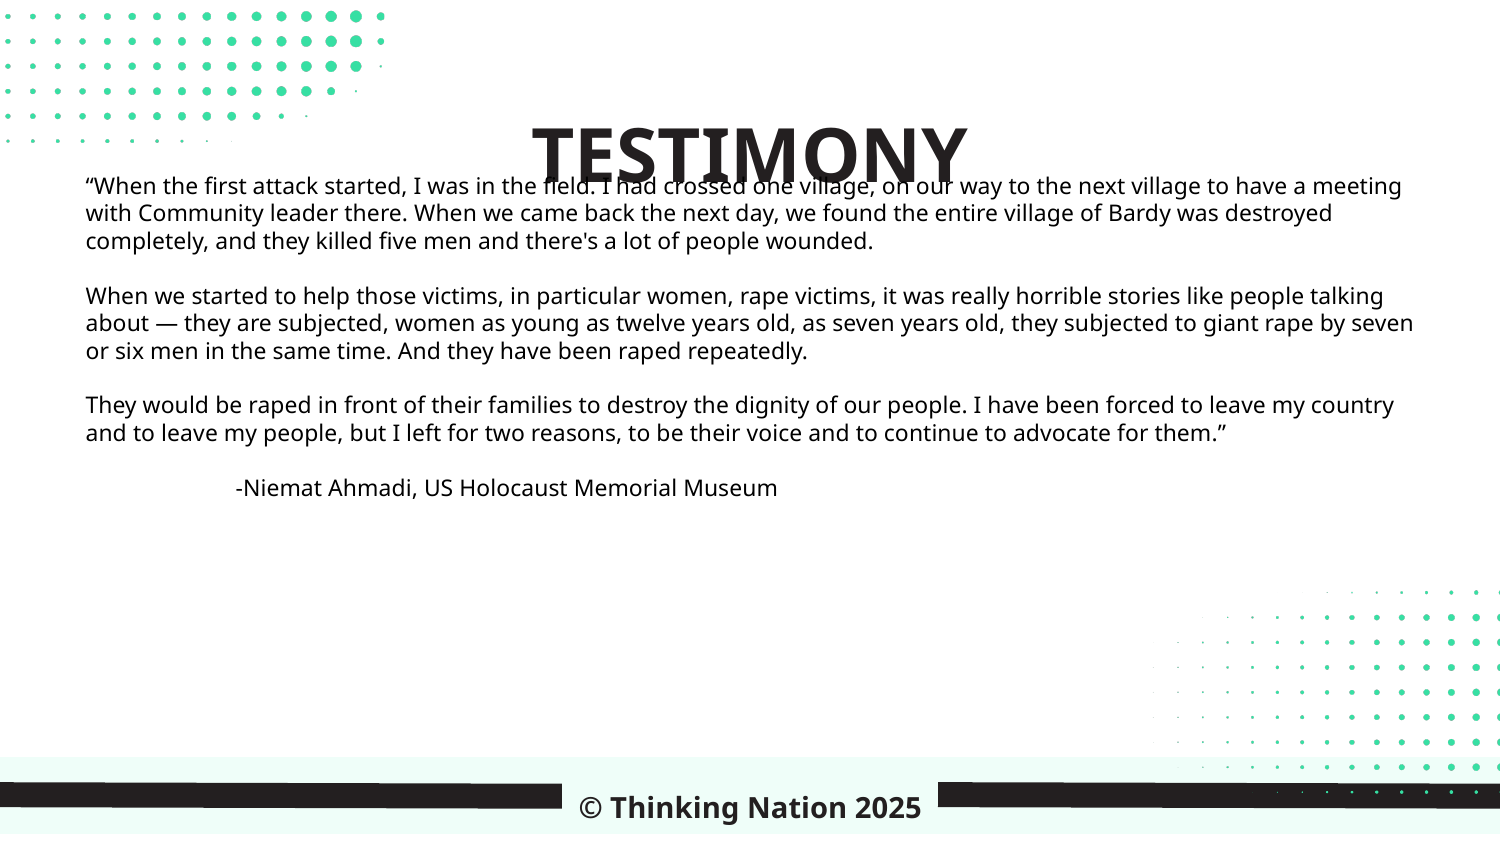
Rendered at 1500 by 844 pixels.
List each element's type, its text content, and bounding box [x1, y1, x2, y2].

text_box [0, 0, 385, 144]
text_box “When the first attack started, I was in the field. I had crossed one village, on our way to the next village to have a meeting with Community leader there. When we came back the next day, we found the entire village of Bardy was destroyed completely, and they killed five men and there's a lot of people wounded. When we started to help those victims, in particular women, rape victims, it was really horrible stories like people talking about — they are subjected, women as young as twelve years old, as seven years old, they subjected to giant rape by seven or six men in the same time. And they have been raped repeatedly. They would be raped in front of their families to destroy the dignity of our people. I have been forced to leave my country and to leave my people, but I left for two reasons, to be their voice and to continue to advocate for them.” -Niemat Ahmadi, US Holocaust Memorial Museum [85, 171, 1429, 502]
text_box [1128, 590, 1500, 755]
text_box TESTIMONY [209, 71, 1291, 171]
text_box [0, 756, 1500, 835]
